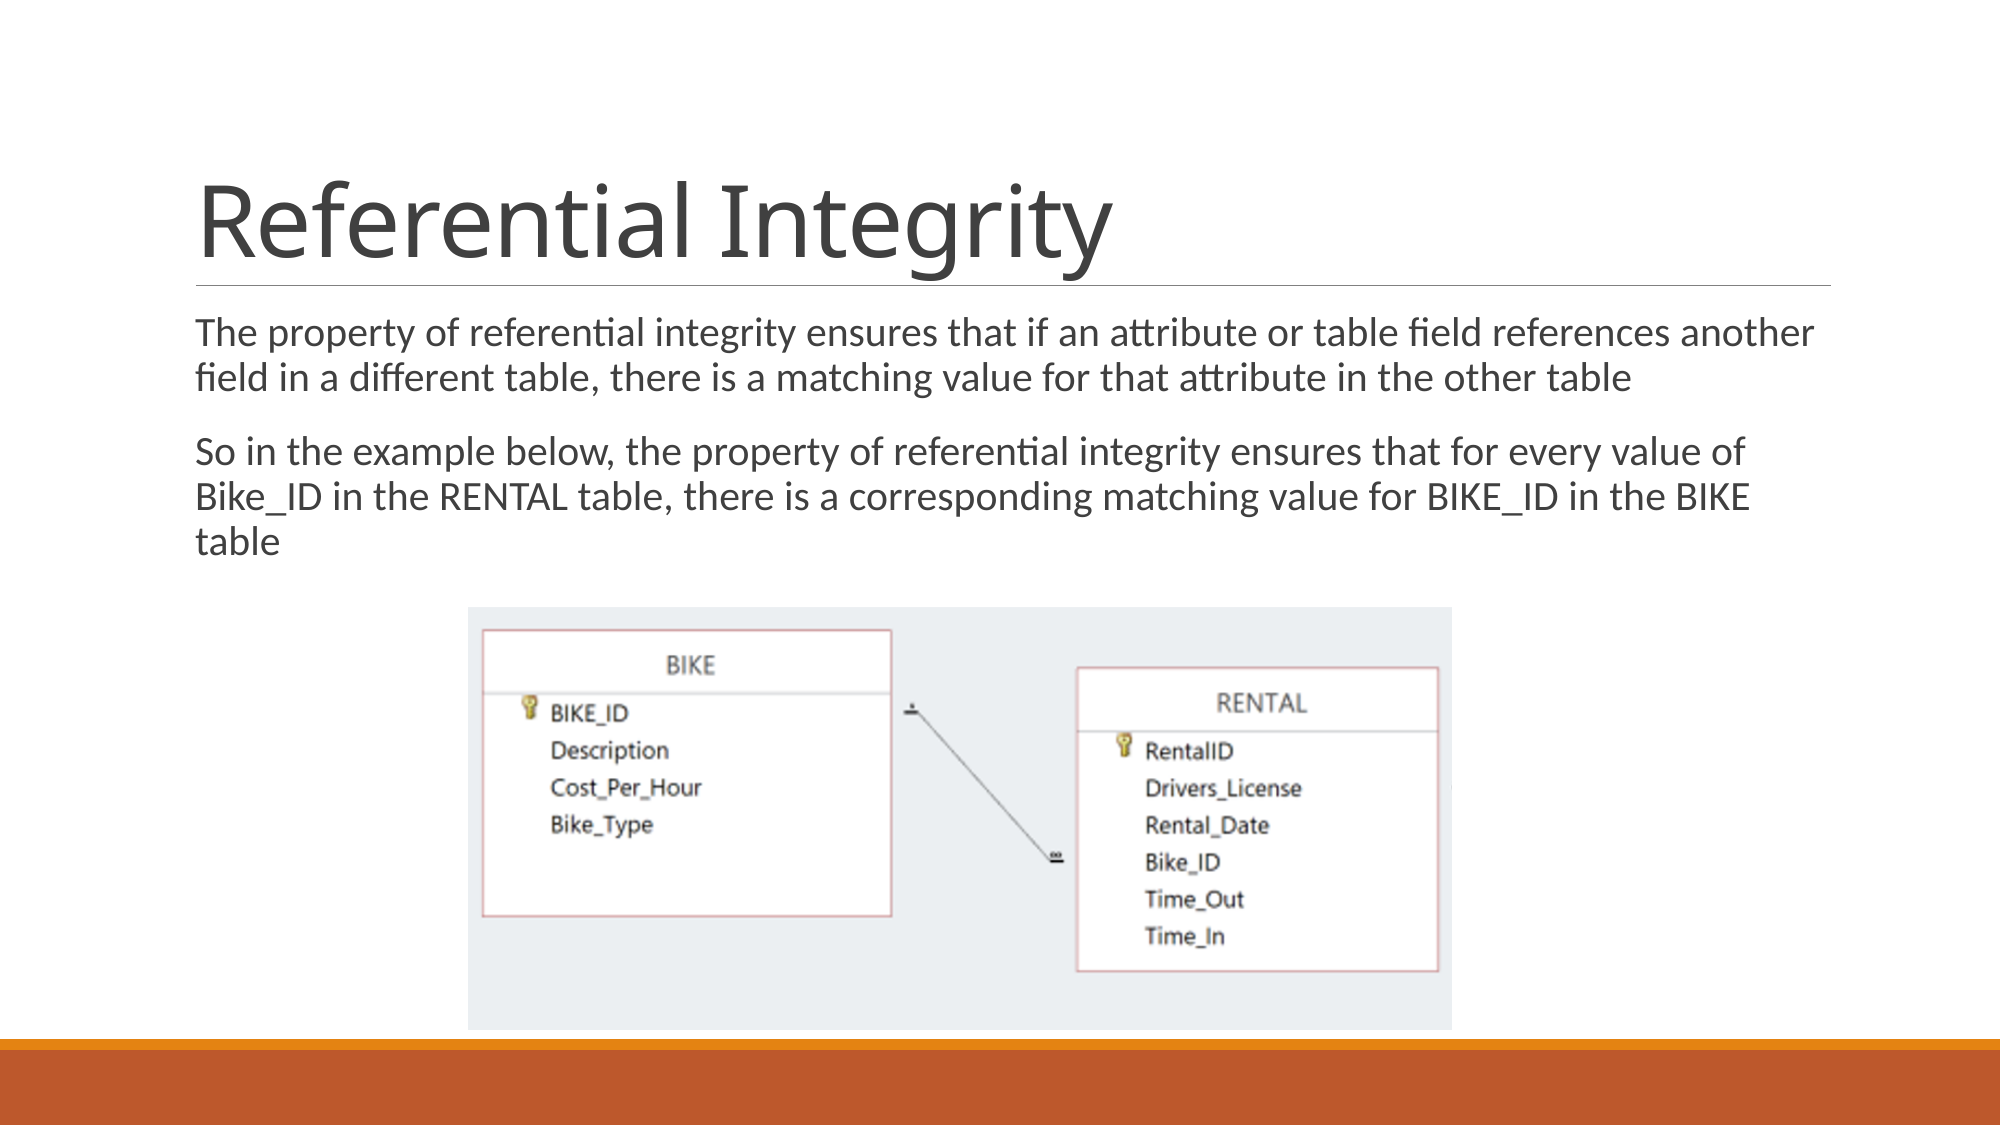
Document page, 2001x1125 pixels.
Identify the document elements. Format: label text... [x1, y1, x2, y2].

list The property of referential integrity ensures that if an attribute or table field references another field in a different table, there is a matching value for that attribute in the other table So in the example below, the property of referential integrity ensures that for every value of Bike_ID in the RENTAL table, there is a corresponding matching value for BIKE_ID in the BIKE table [180, 302, 1830, 963]
picture [467, 557, 1453, 1030]
title Referential Integrity [180, 47, 1830, 285]
